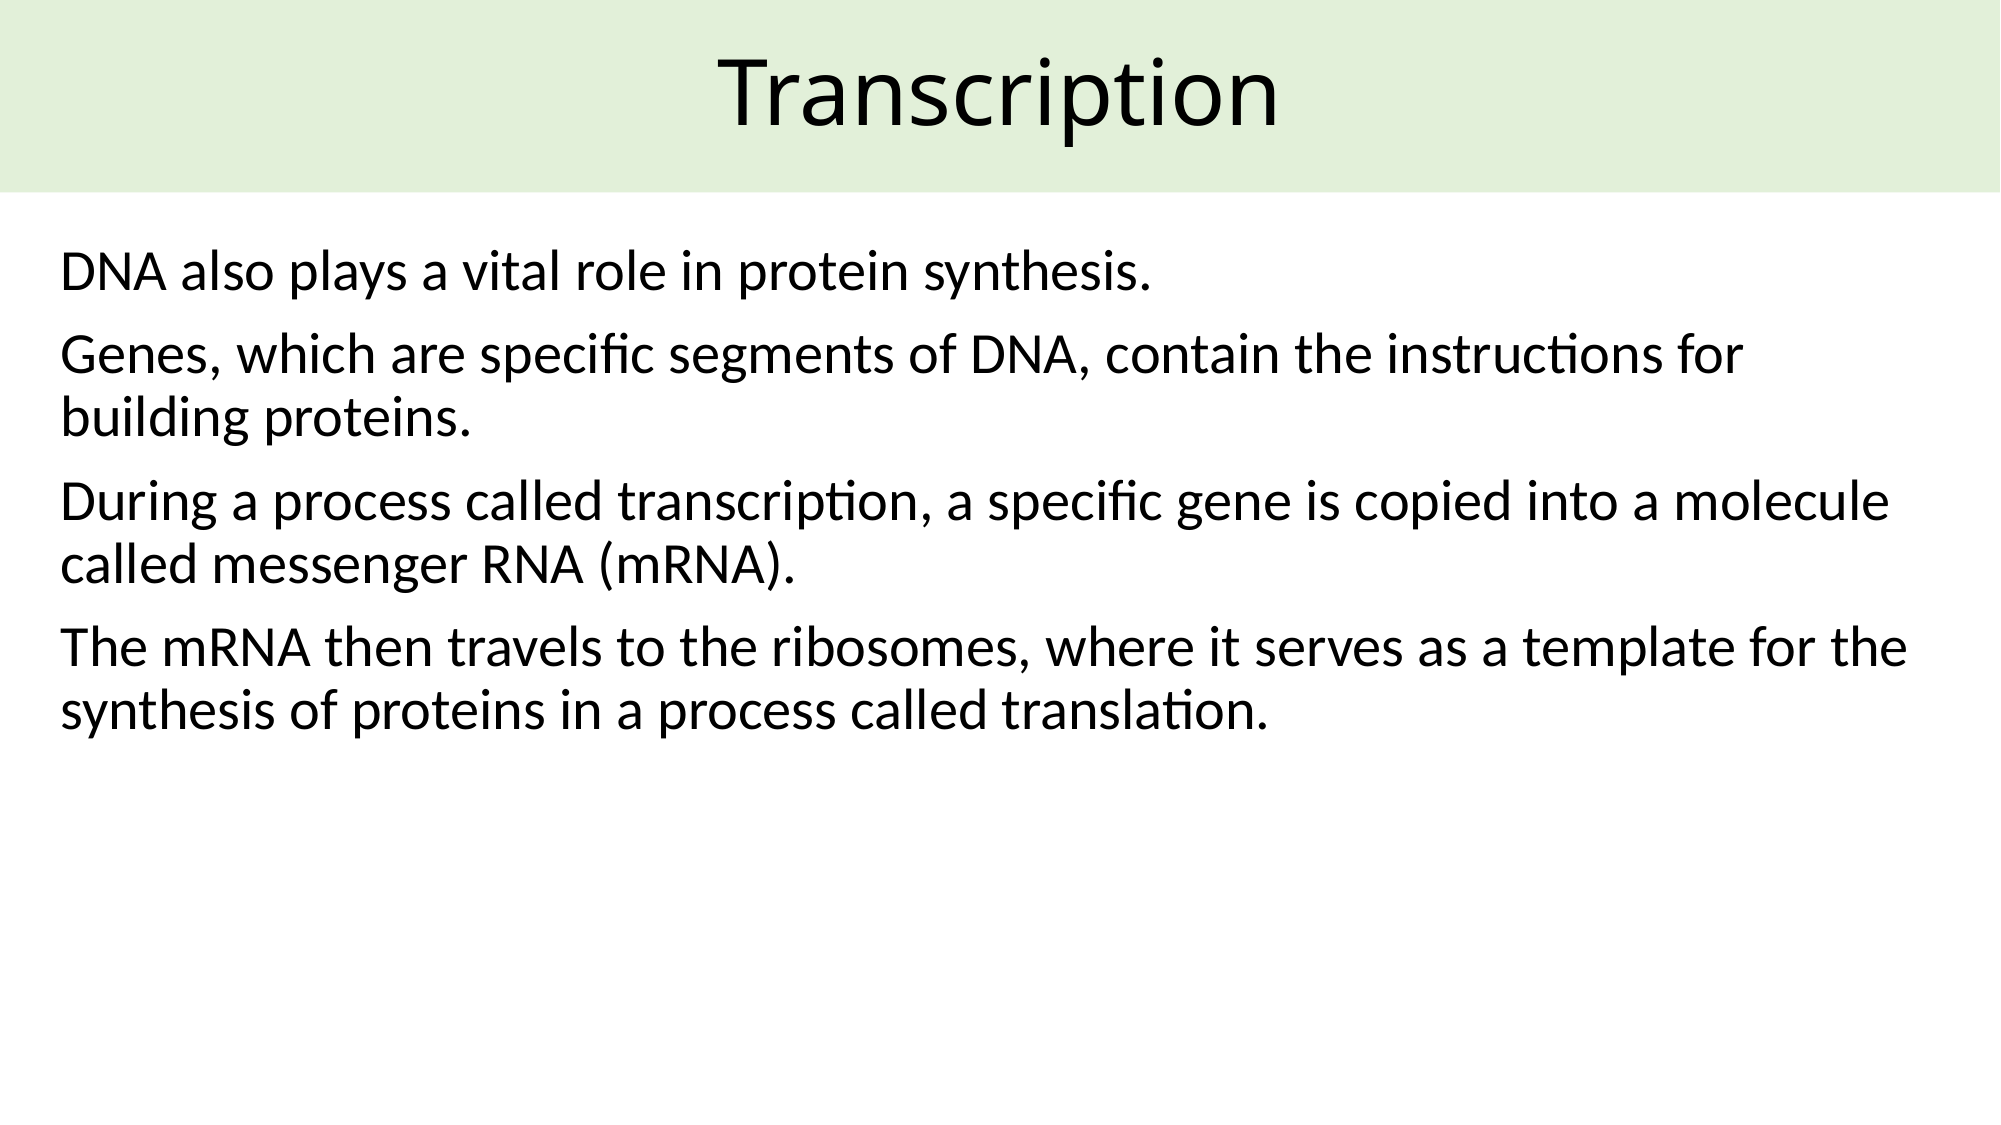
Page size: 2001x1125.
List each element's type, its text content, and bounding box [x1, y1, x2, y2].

text_box Transcription [0, 0, 2000, 193]
list DNA also plays a vital role in protein synthesis. Genes, which are specific segments of DNA, contain the instructions for building proteins. During a process called transcription, a specific gene is copied into a molecule called messenger RNA (mRNA). The mRNA then travels to the ribosomes, where it serves as a template for the synthesis of proteins in a process called translation. [45, 232, 1930, 1125]
